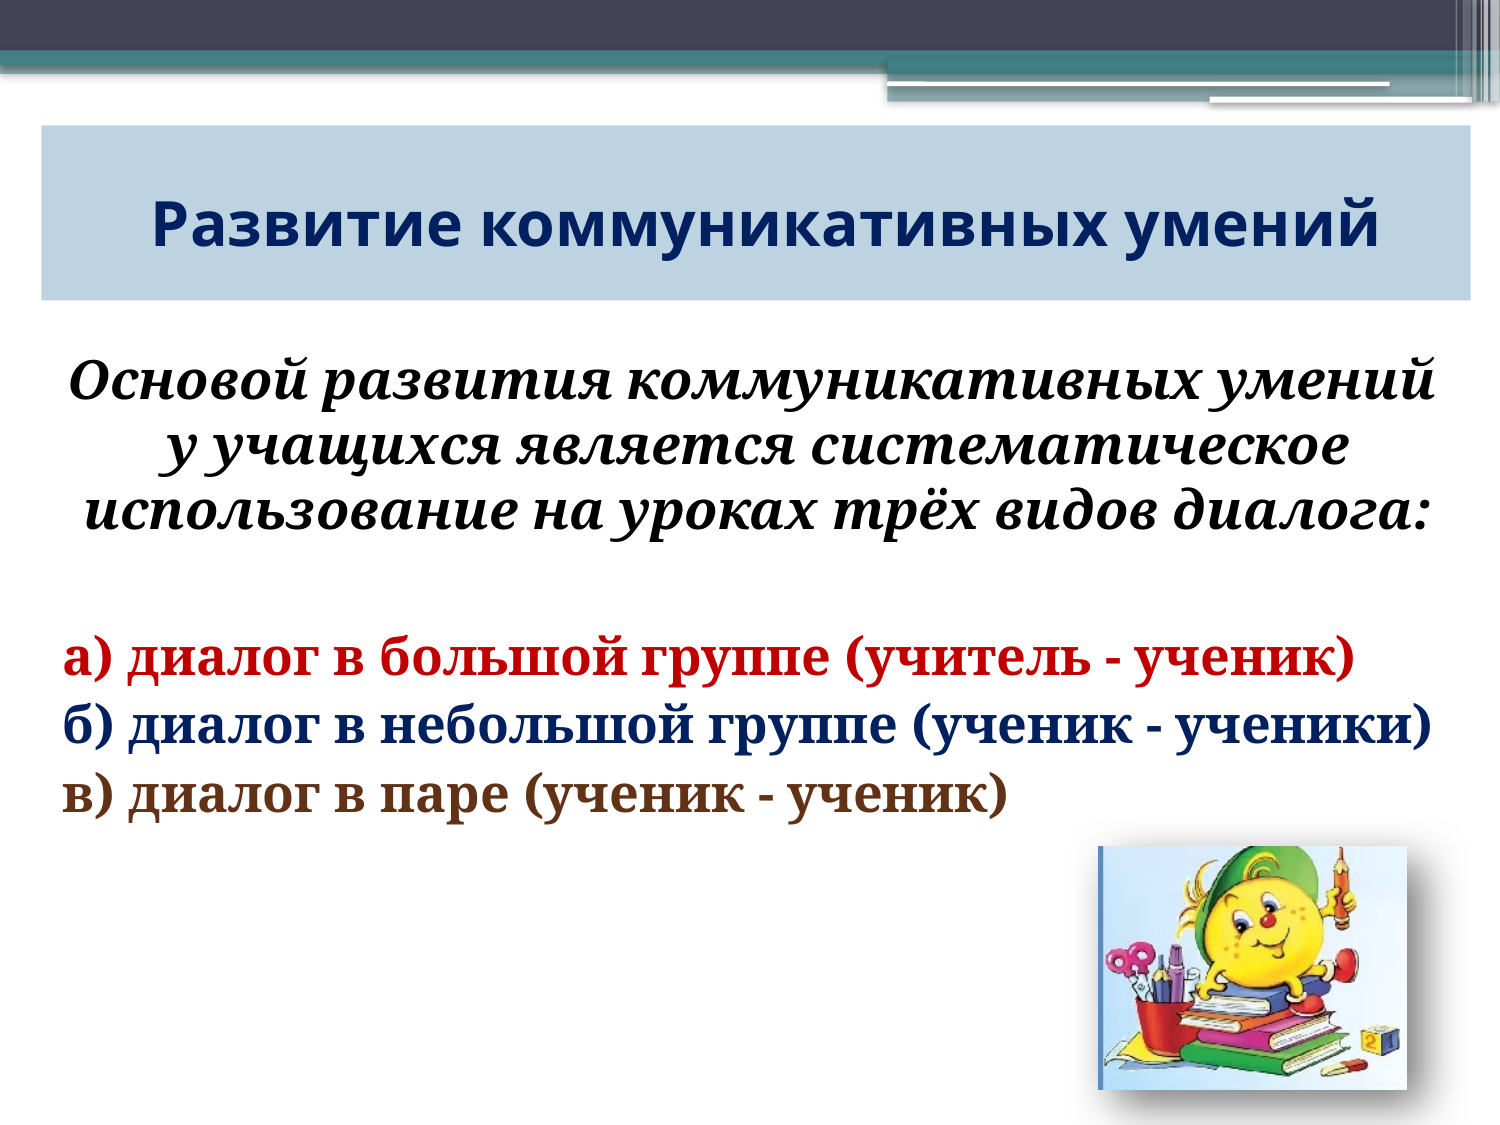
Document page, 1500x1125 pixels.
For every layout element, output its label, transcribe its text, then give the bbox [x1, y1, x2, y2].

list Основой развития коммуникативных умений у учащихся является систематическое использование на уроках трёх видов диалога: а) диалог в большой группе (учитель - ученик) б) диалог в небольшой группе (ученик - ученики) в) диалог в паре (ученик - ученик) [29, 338, 1471, 1072]
title Развитие коммуникативных умений [41, 125, 1471, 301]
picture [1097, 845, 1408, 1090]
